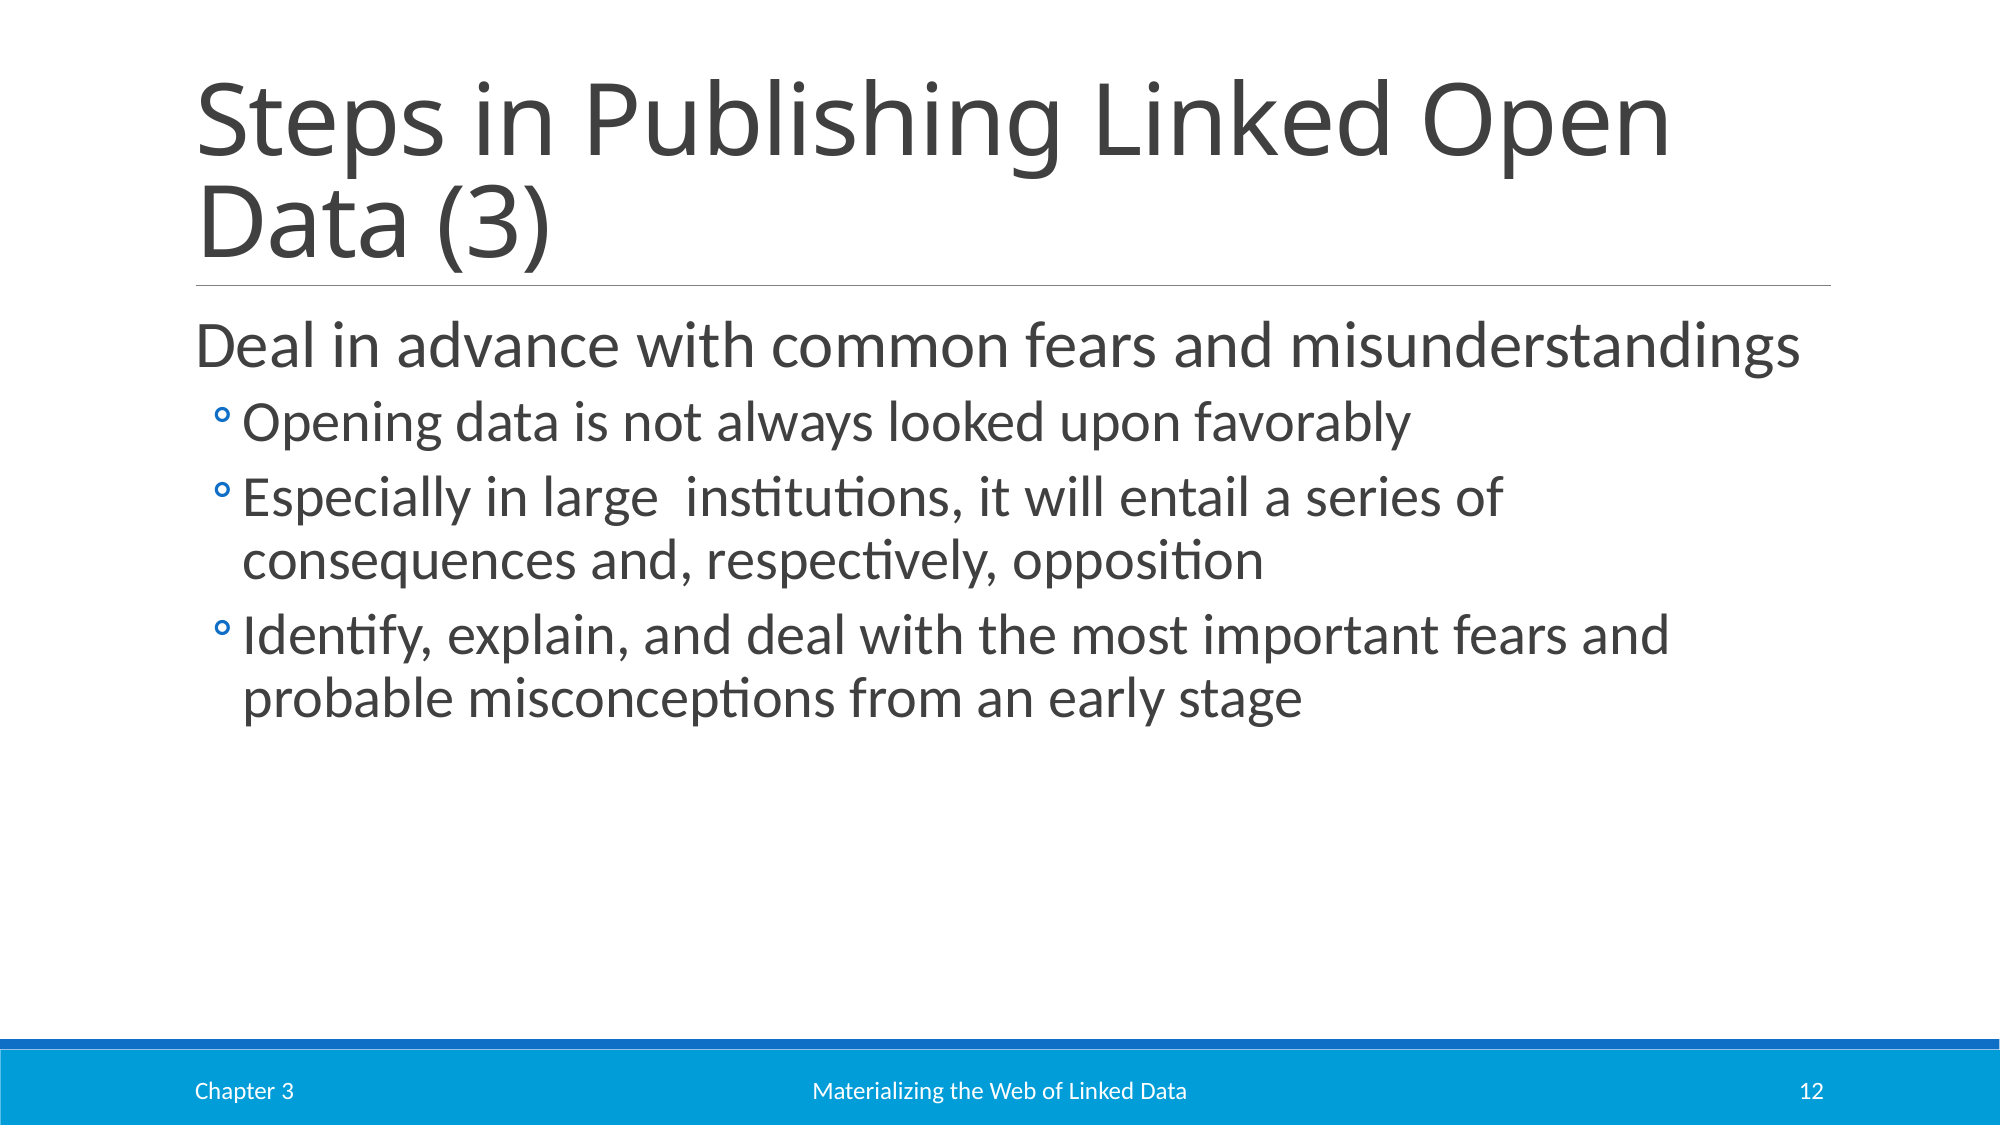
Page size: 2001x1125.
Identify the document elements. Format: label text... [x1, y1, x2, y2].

slide_number 12 [1624, 1059, 1840, 1120]
slide_number Chapter 3 [180, 1059, 586, 1120]
title Steps in Publishing Linked Open Data (3) [180, 47, 1830, 285]
footer Materializing the Web of Linked Data [604, 1059, 1396, 1120]
list Deal in advance with common fears and misunderstandings Opening data is not always looked upon favorably Especially in large institutions, it will entail a series of consequences and, respectively, opposition Identify, explain, and deal with the most important fears and probable misconceptions from an early stage [180, 302, 1830, 963]
